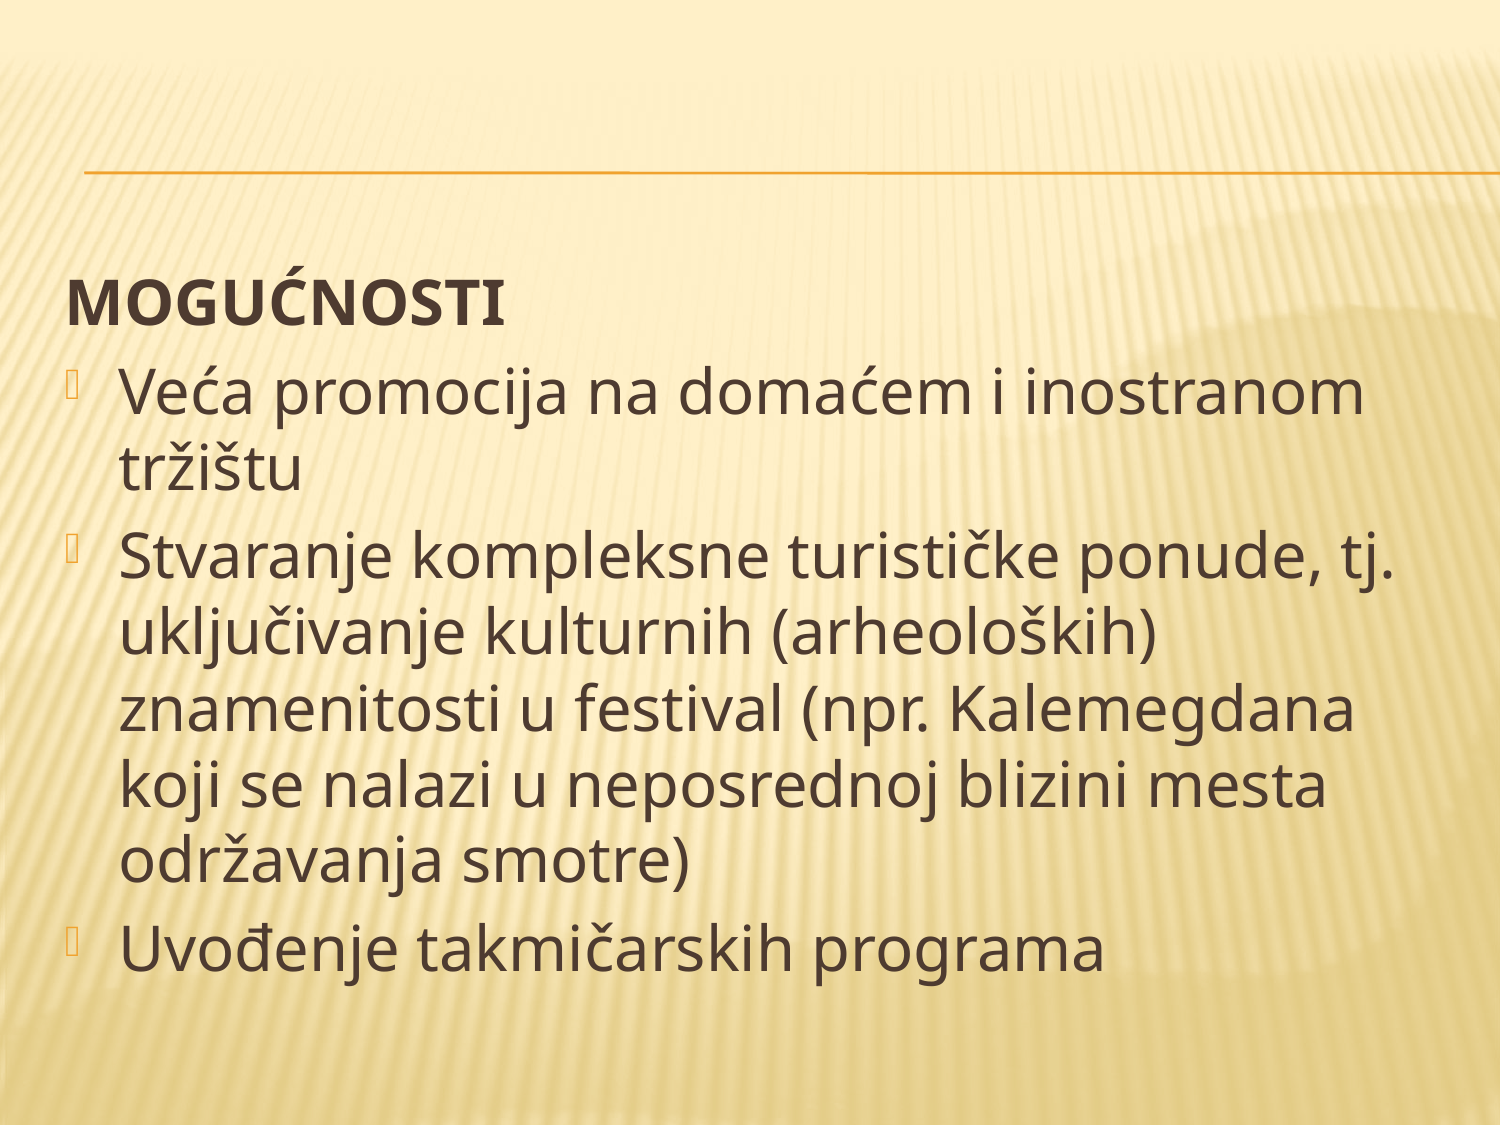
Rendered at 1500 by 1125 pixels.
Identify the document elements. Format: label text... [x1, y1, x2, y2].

list MOGUĆNOSTI Veća promocija na domaćem i inostranom tržištu Stvaranje kompleksne turističke ponude, tj. uključivanje kulturnih (arheoloških) znamenitosti u festival (npr. Kalemegdana koji se nalazi u neposrednoj blizini mesta održavanja smotre) Uvođenje takmičarskih programa [50, 254, 1475, 998]
